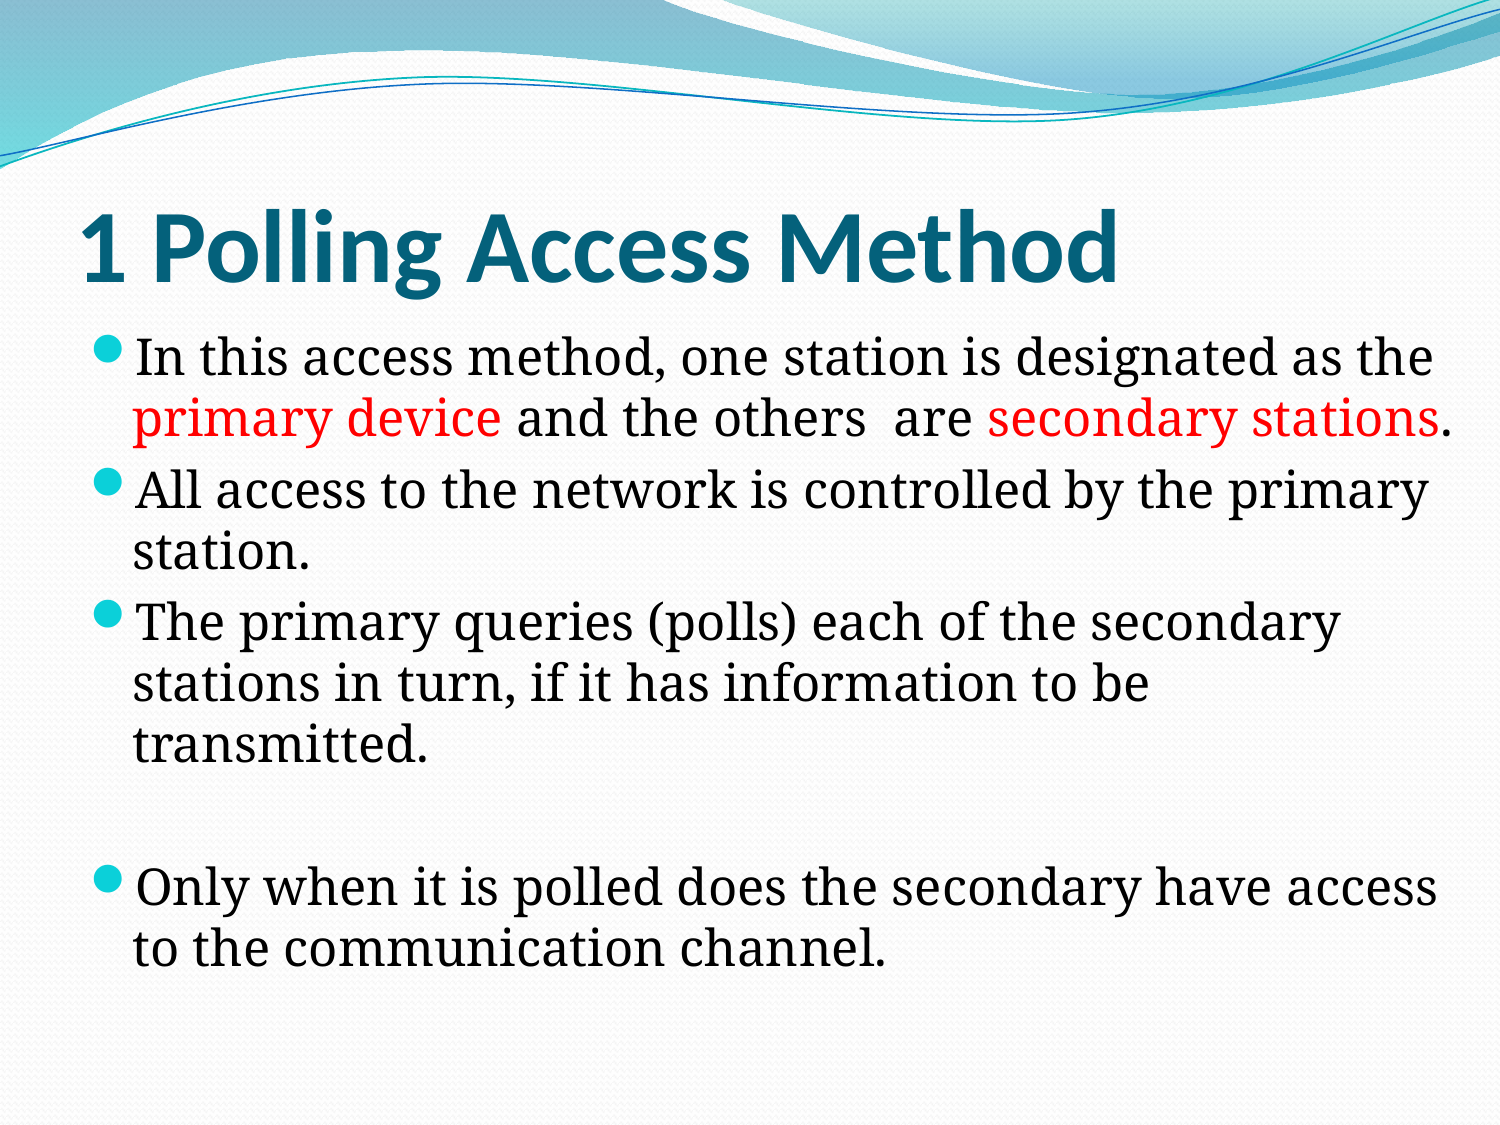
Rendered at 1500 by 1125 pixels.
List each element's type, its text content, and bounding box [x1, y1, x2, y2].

list In this access method, one station is designated as the primary device and the others are secondary stations. All access to the network is controlled by the primary station. The primary queries (polls) each of the secondary stations in turn, if it has information to be transmitted. Only when it is polled does the secondary have access to the communication channel. [75, 317, 1471, 1038]
title 1 Polling Access Method [75, 115, 1425, 303]
